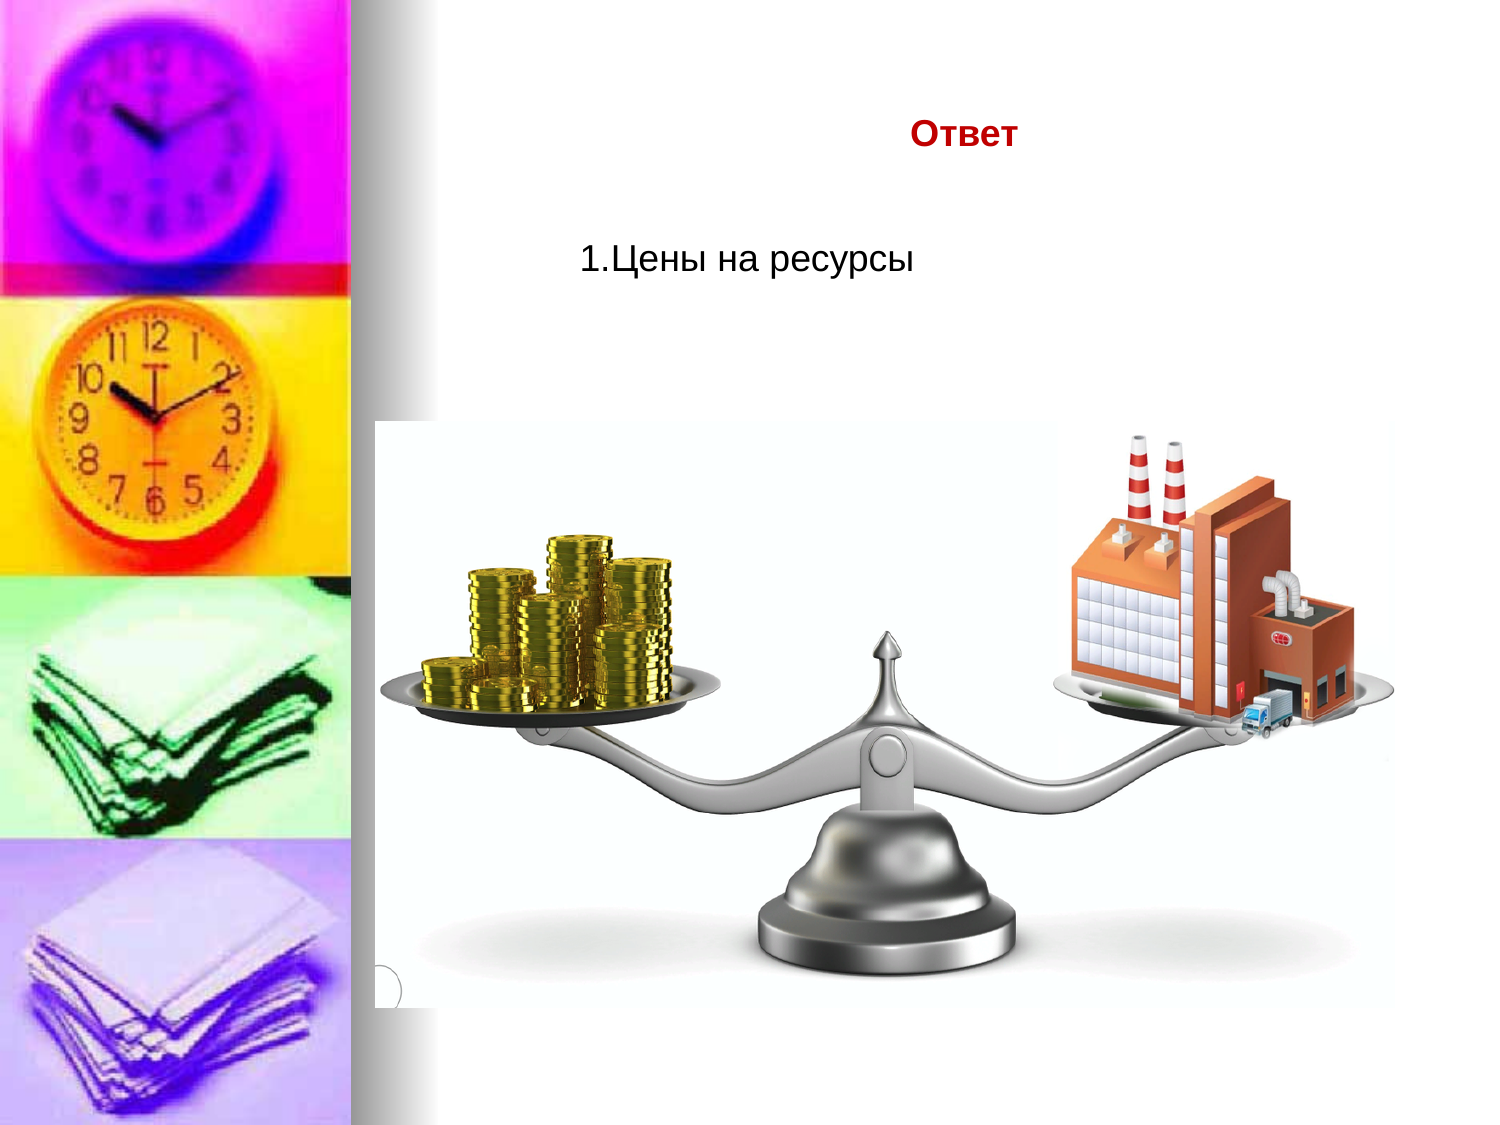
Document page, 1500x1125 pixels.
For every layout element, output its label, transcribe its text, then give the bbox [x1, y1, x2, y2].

text_box Ответ 1.Цены на ресурсы [564, 101, 1365, 287]
picture [0, 0, 351, 1125]
picture [374, 421, 1395, 1008]
